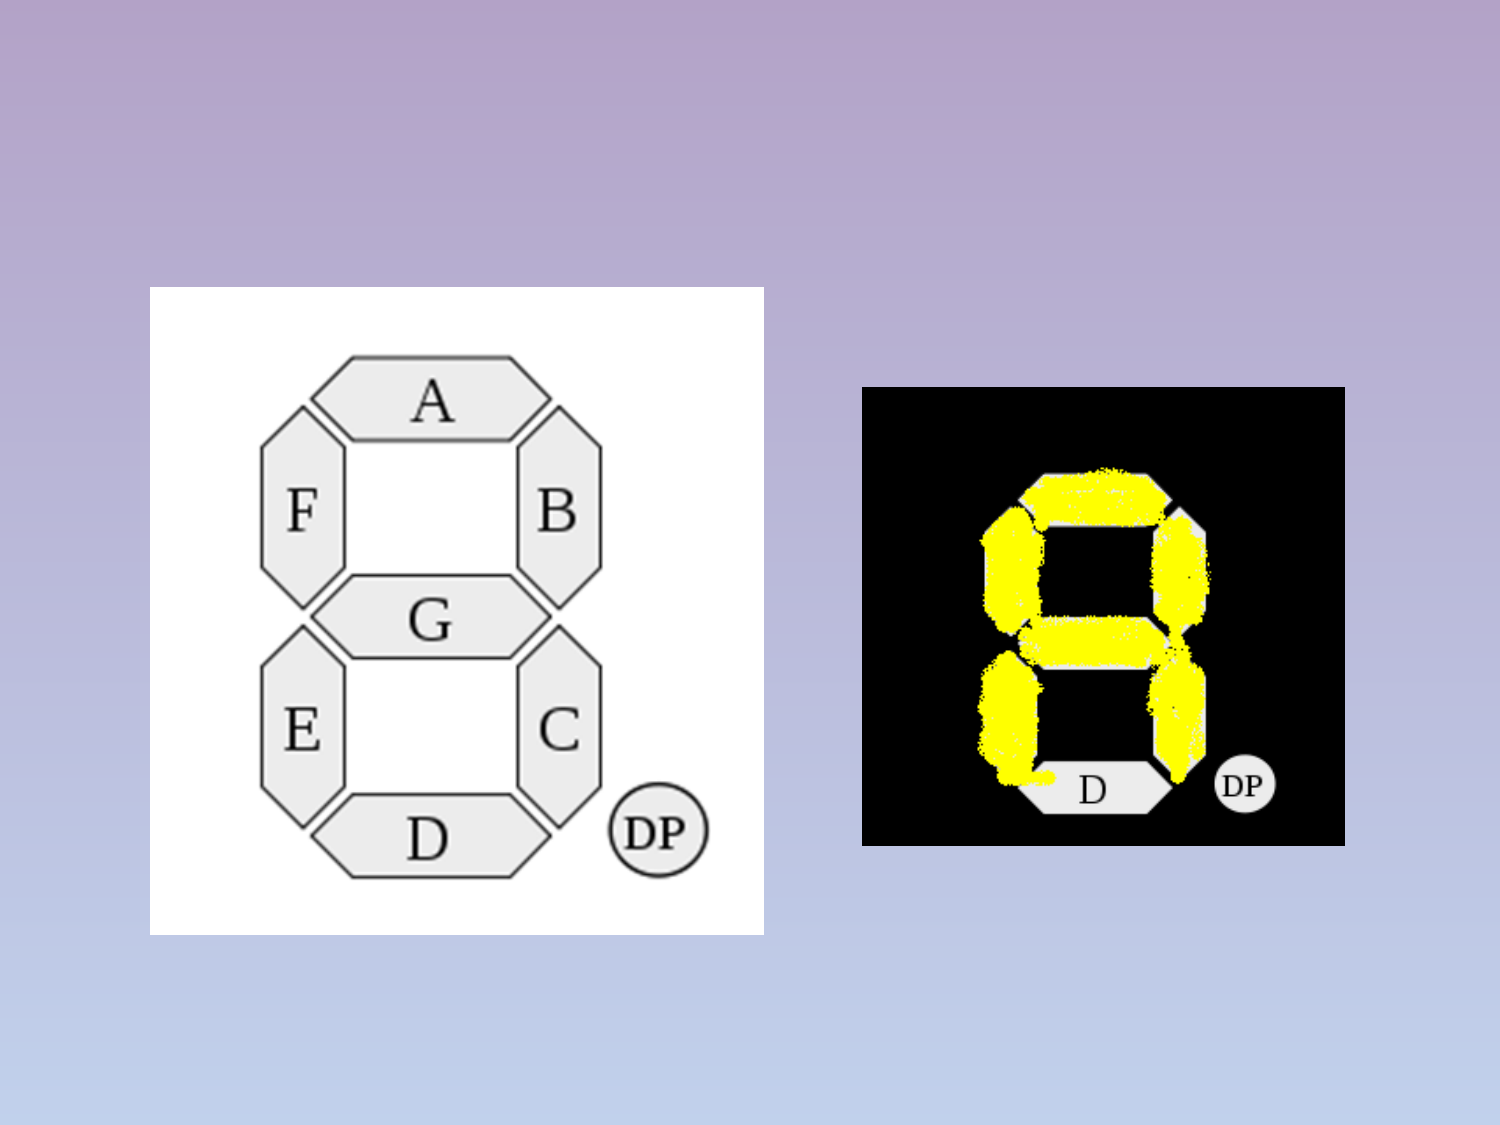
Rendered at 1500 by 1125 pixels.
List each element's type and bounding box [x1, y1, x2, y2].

list [862, 387, 1346, 846]
picture [149, 287, 765, 935]
